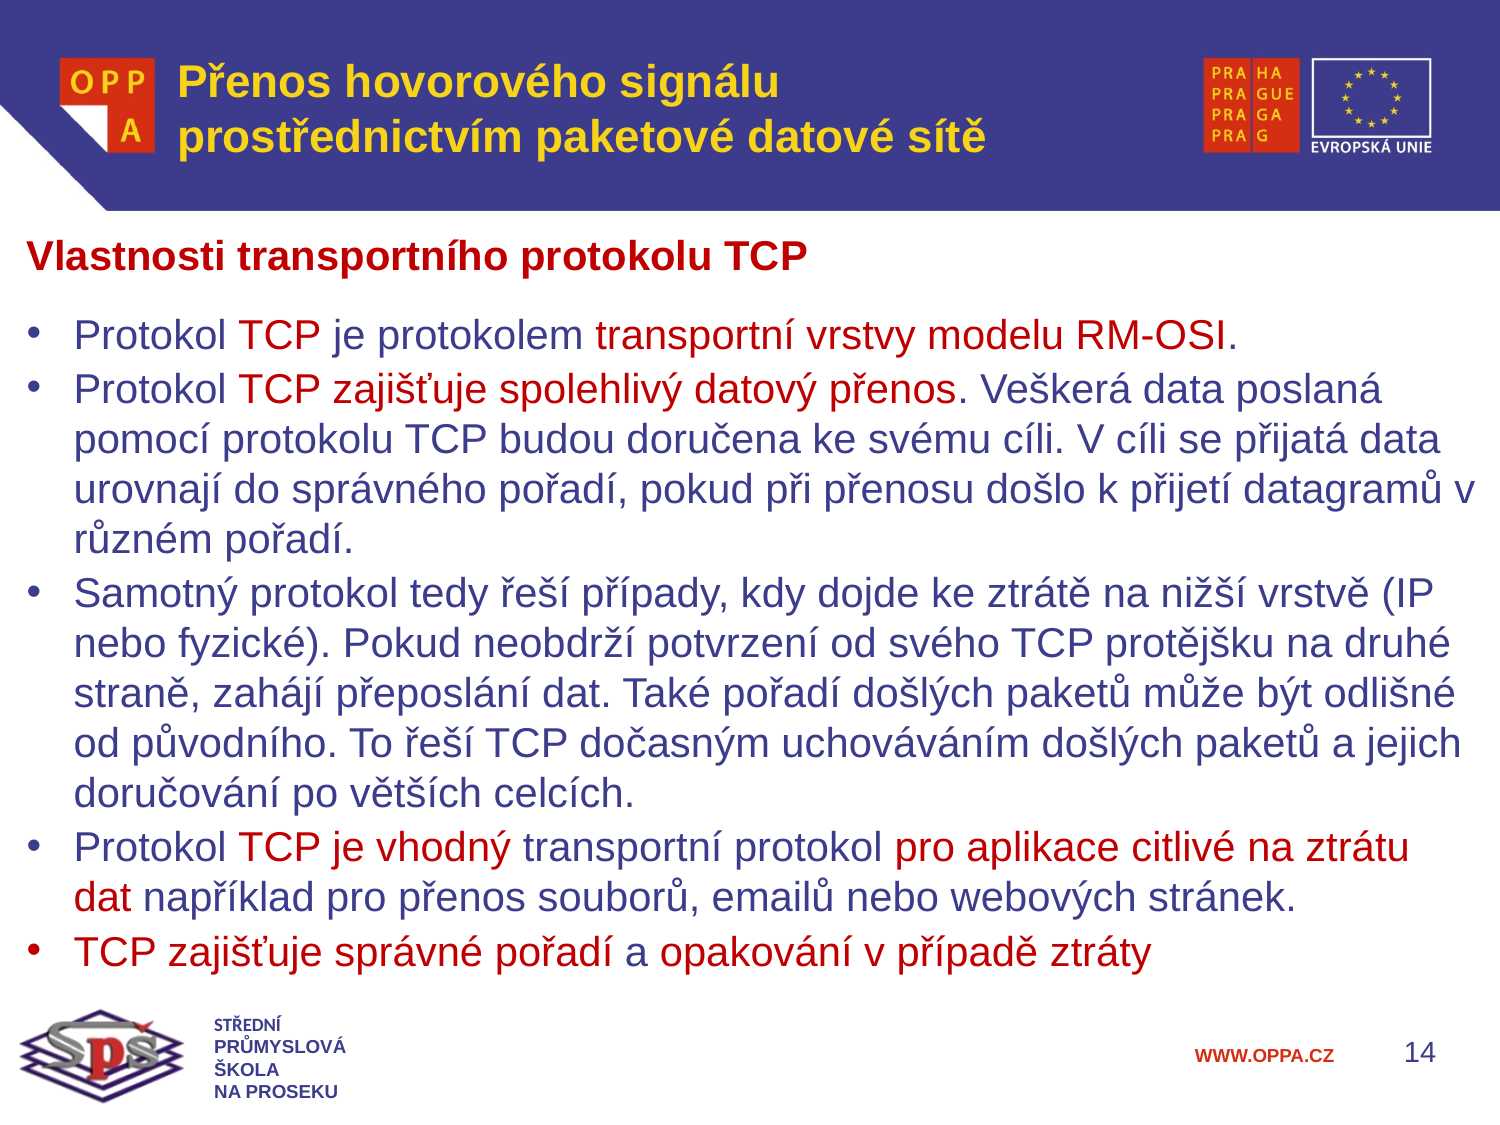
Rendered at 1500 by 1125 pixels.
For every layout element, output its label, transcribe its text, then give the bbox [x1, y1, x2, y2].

text_box STŘEDNÍ PRŮMYSLOVÁ ŠKOLA NA PROSEKU [199, 1004, 509, 1110]
picture [0, 0, 1500, 211]
picture [19, 1001, 186, 1107]
text_box Vlastnosti transportního protokolu TCP Protokol TCP je protokolem transportní vrstvy modelu RM-OSI. Protokol TCP zajišťuje spolehlivý datový přenos. Veškerá data poslaná pomocí protokolu TCP budou doručena ke svému cíli. V cíli se přijatá data urovnají do správného pořadí, pokud při přenosu došlo k přijetí datagramů v různém pořadí. Samotný protokol tedy řeší případy, kdy dojde ke ztrátě na nižší vrstvě (IP nebo fyzické). Pokud neobdrží potvrzení od svého TCP protějšku na druhé straně, zahájí přeposlání dat. Také pořadí došlých paketů může být odlišné od původního. To řeší TCP dočasným uchováváním došlých paketů a jejich doručování po větších celcích. Protokol TCP je vhodný transportní protokol pro aplikace citlivé na ztrátu dat například pro přenos souborů, emailů nebo webových stránek. TCP zajišťuje správné pořadí a opakování v případě ztráty [11, 221, 1495, 982]
title Přenos hovorového signálu prostřednictvím paketové datové sítě [177, 38, 1137, 162]
slide_number 14 [1339, 1015, 1437, 1069]
